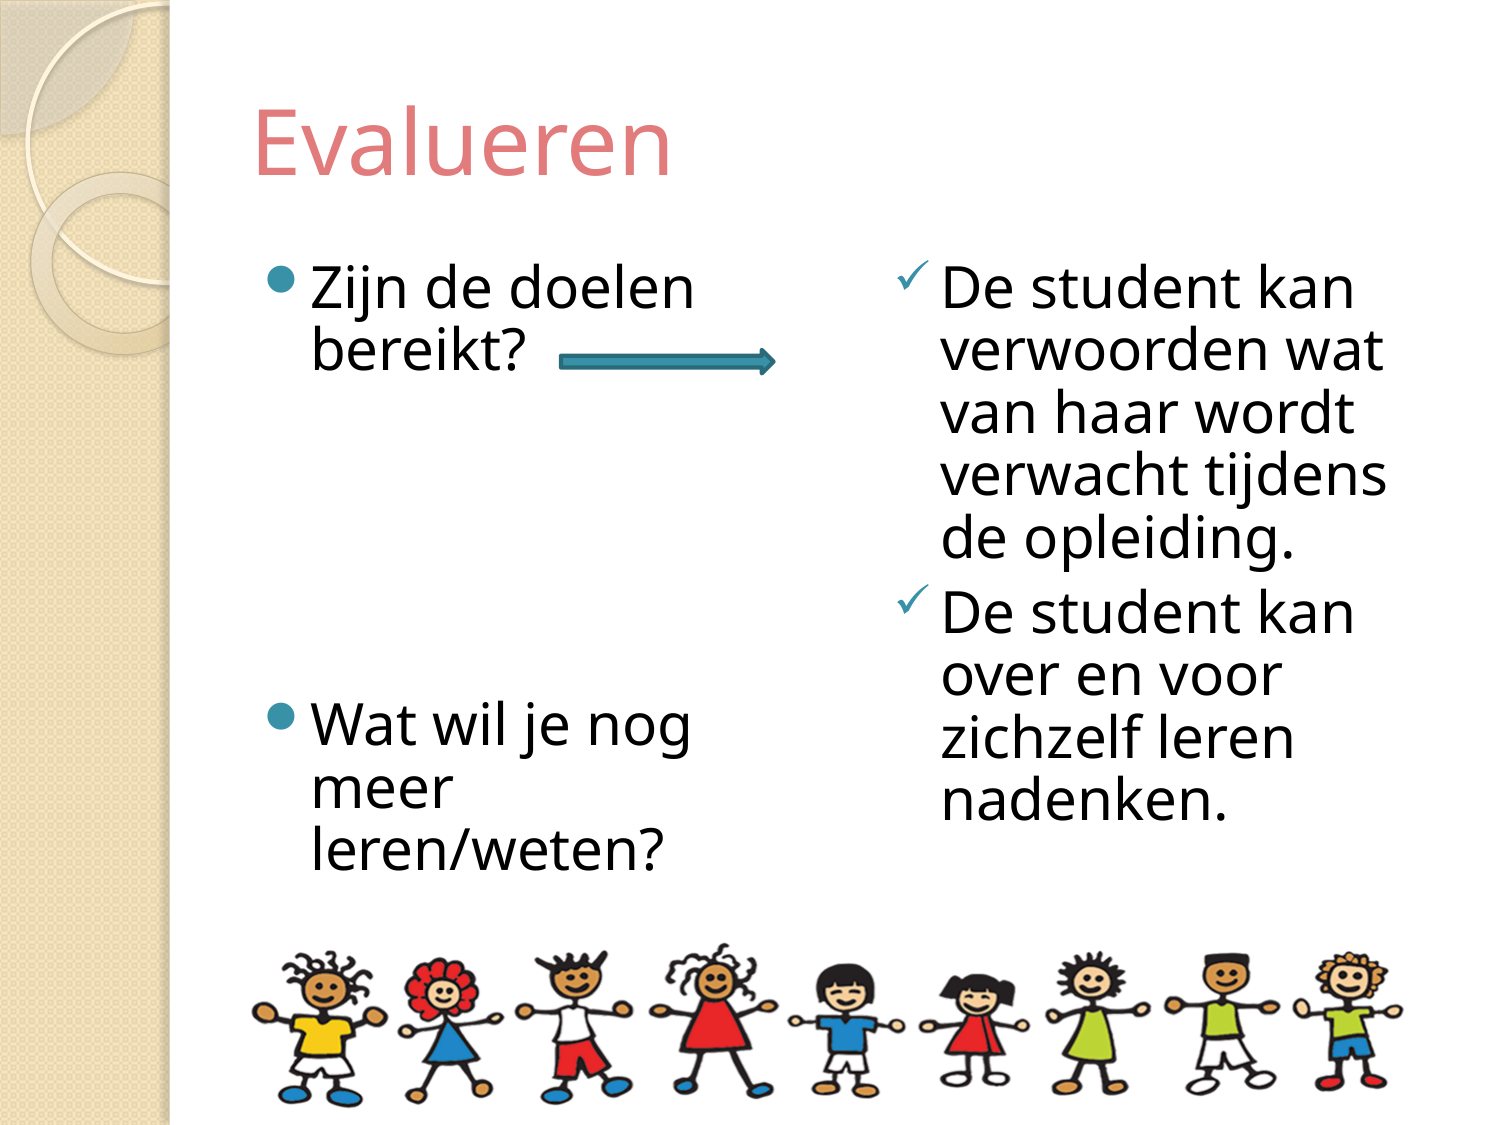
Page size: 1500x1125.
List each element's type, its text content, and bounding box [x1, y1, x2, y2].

title Evalueren [235, 45, 1466, 233]
list De student kan verwoorden wat van haar wordt verwacht tijdens de opleiding. De student kan over en voor zichzelf leren nadenken. [865, 249, 1466, 1015]
text_box [558, 347, 776, 376]
list Zijn de doelen bereikt? Wat wil je nog meer leren/weten? [235, 249, 836, 942]
picture [241, 938, 1418, 1111]
